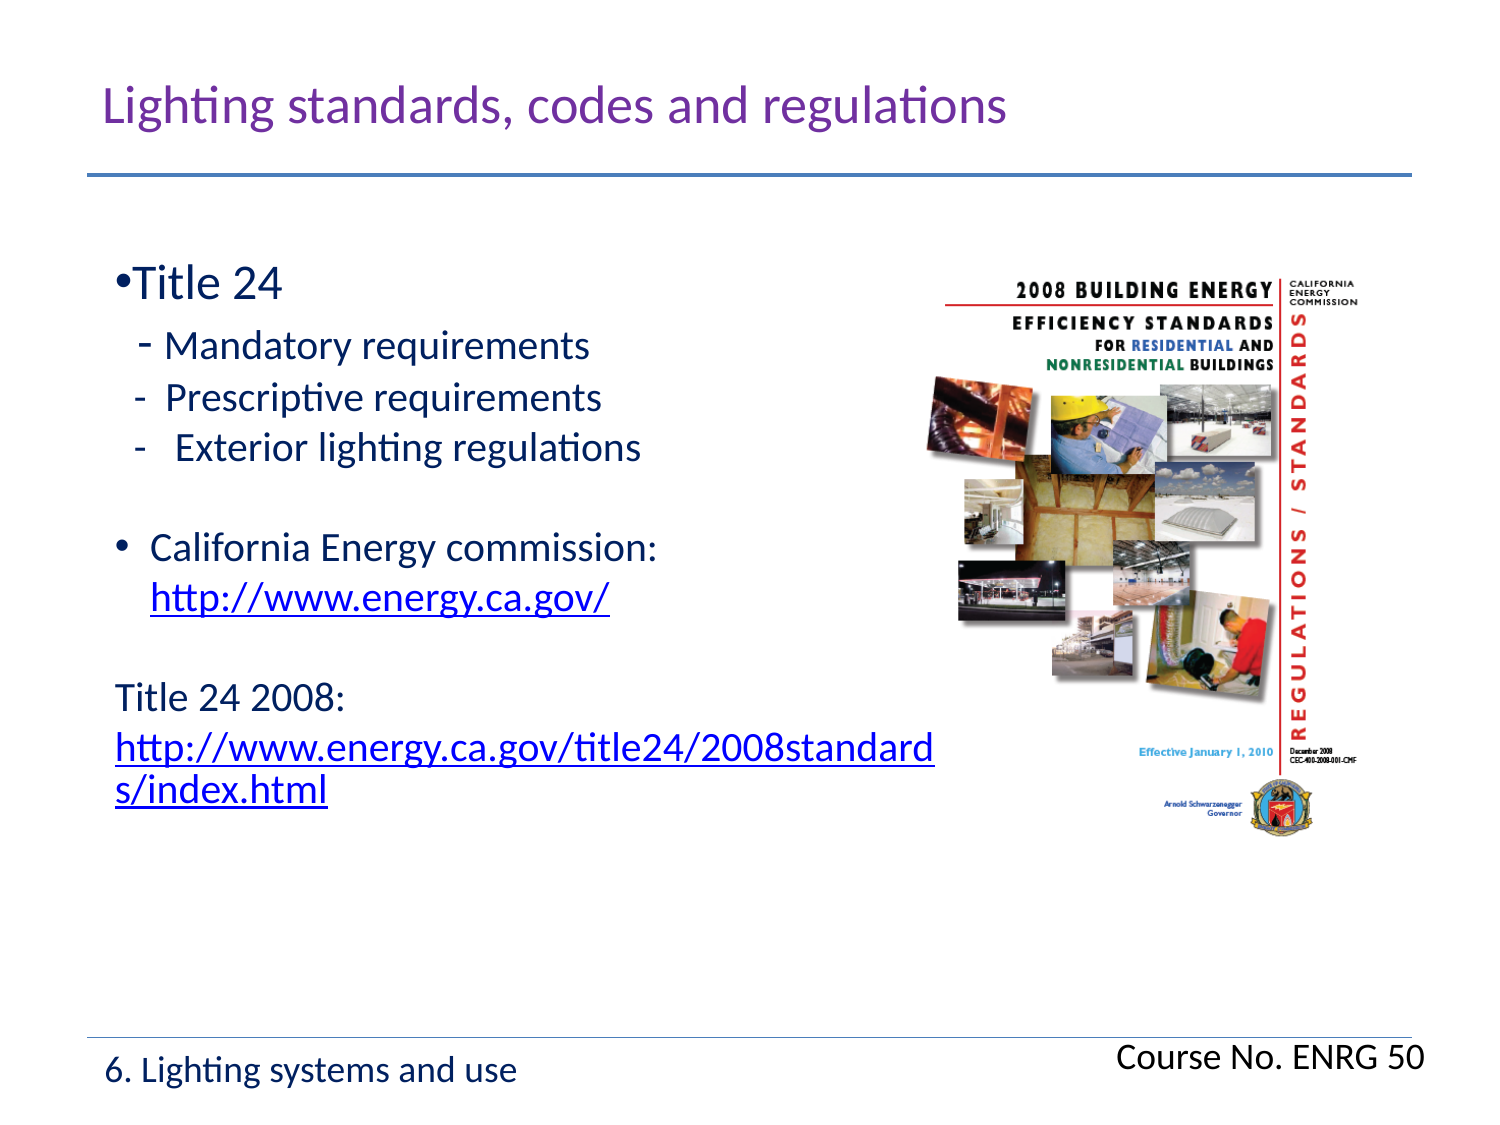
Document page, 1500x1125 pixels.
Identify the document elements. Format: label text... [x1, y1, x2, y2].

text_box Course No. ENRG 50 [1101, 1024, 1441, 1085]
picture [887, 237, 1381, 876]
text_box Title 24 - Mandatory requirements - Prescriptive requirements - Exterior lighting regulations California Energy commission: http://www.energy.ca.gov/ Title 24 2008: http://www.energy.ca.gov/title24/2008standards/index.html [99, 212, 963, 868]
text_box Lighting standards, codes and regulations [87, 62, 1438, 143]
text_box 6. Lighting systems and use [89, 1045, 534, 1098]
